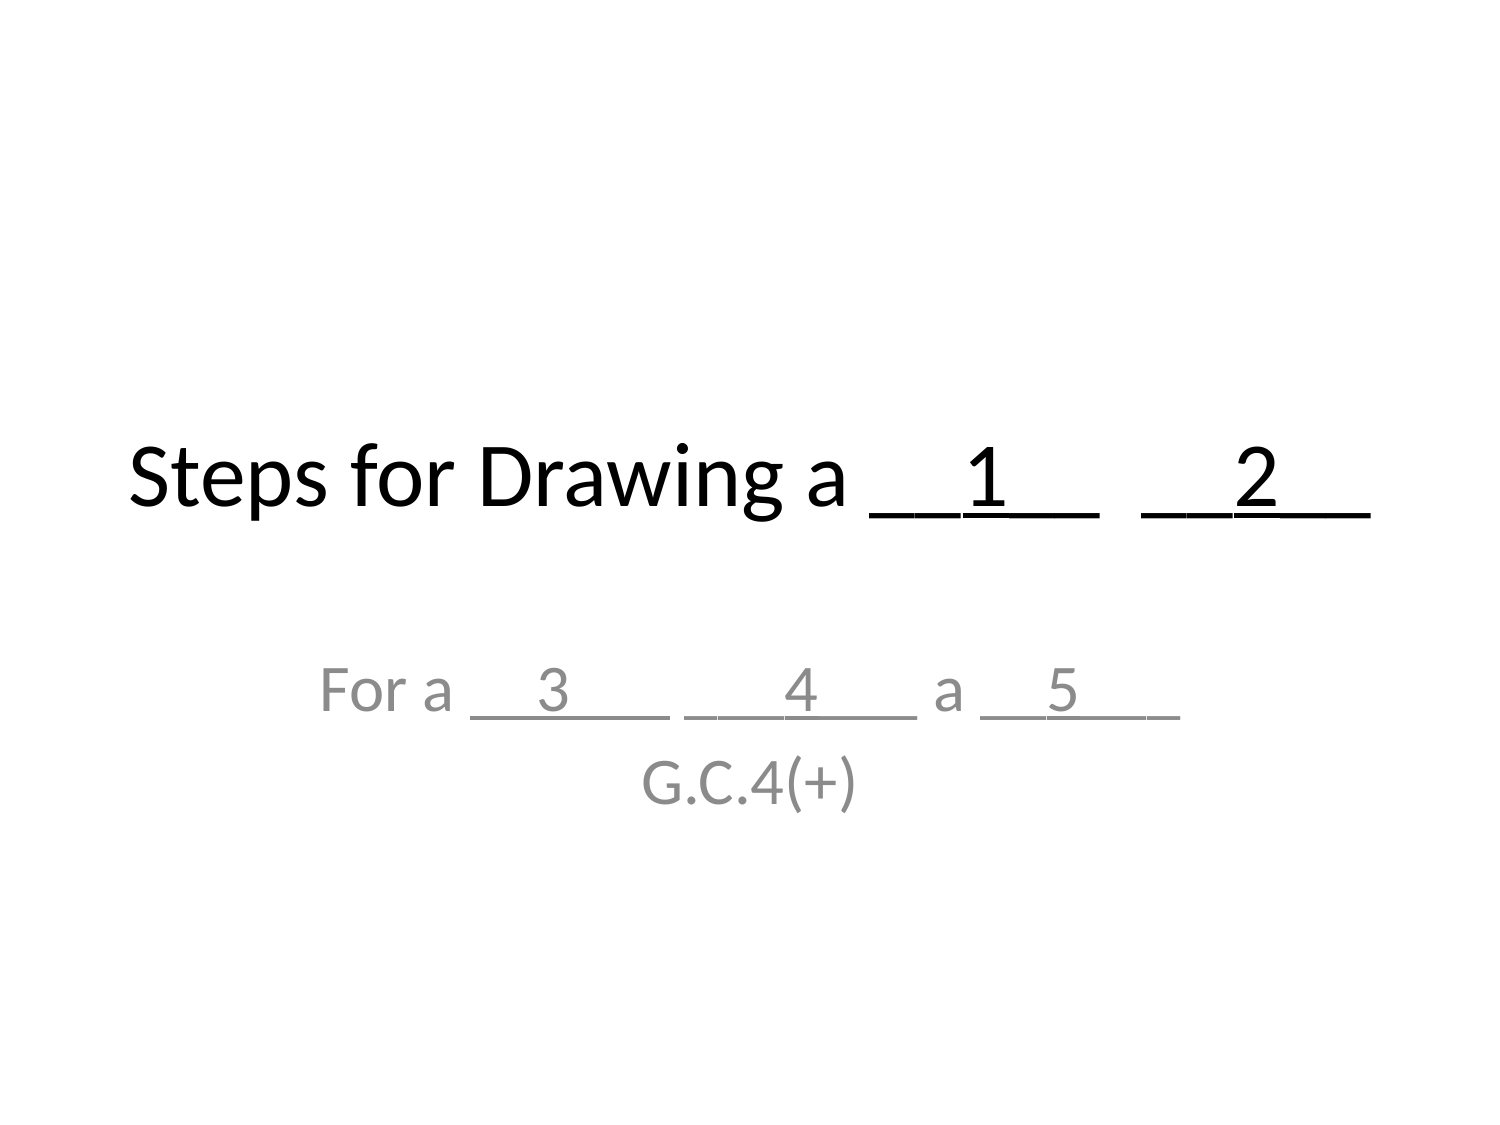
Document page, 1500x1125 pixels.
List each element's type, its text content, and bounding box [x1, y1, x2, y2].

title Steps for Drawing a __1__ __2__ [112, 349, 1388, 591]
subtitle For a __3___ ___4___ a __5___ G.C.4(+) [225, 637, 1275, 925]
